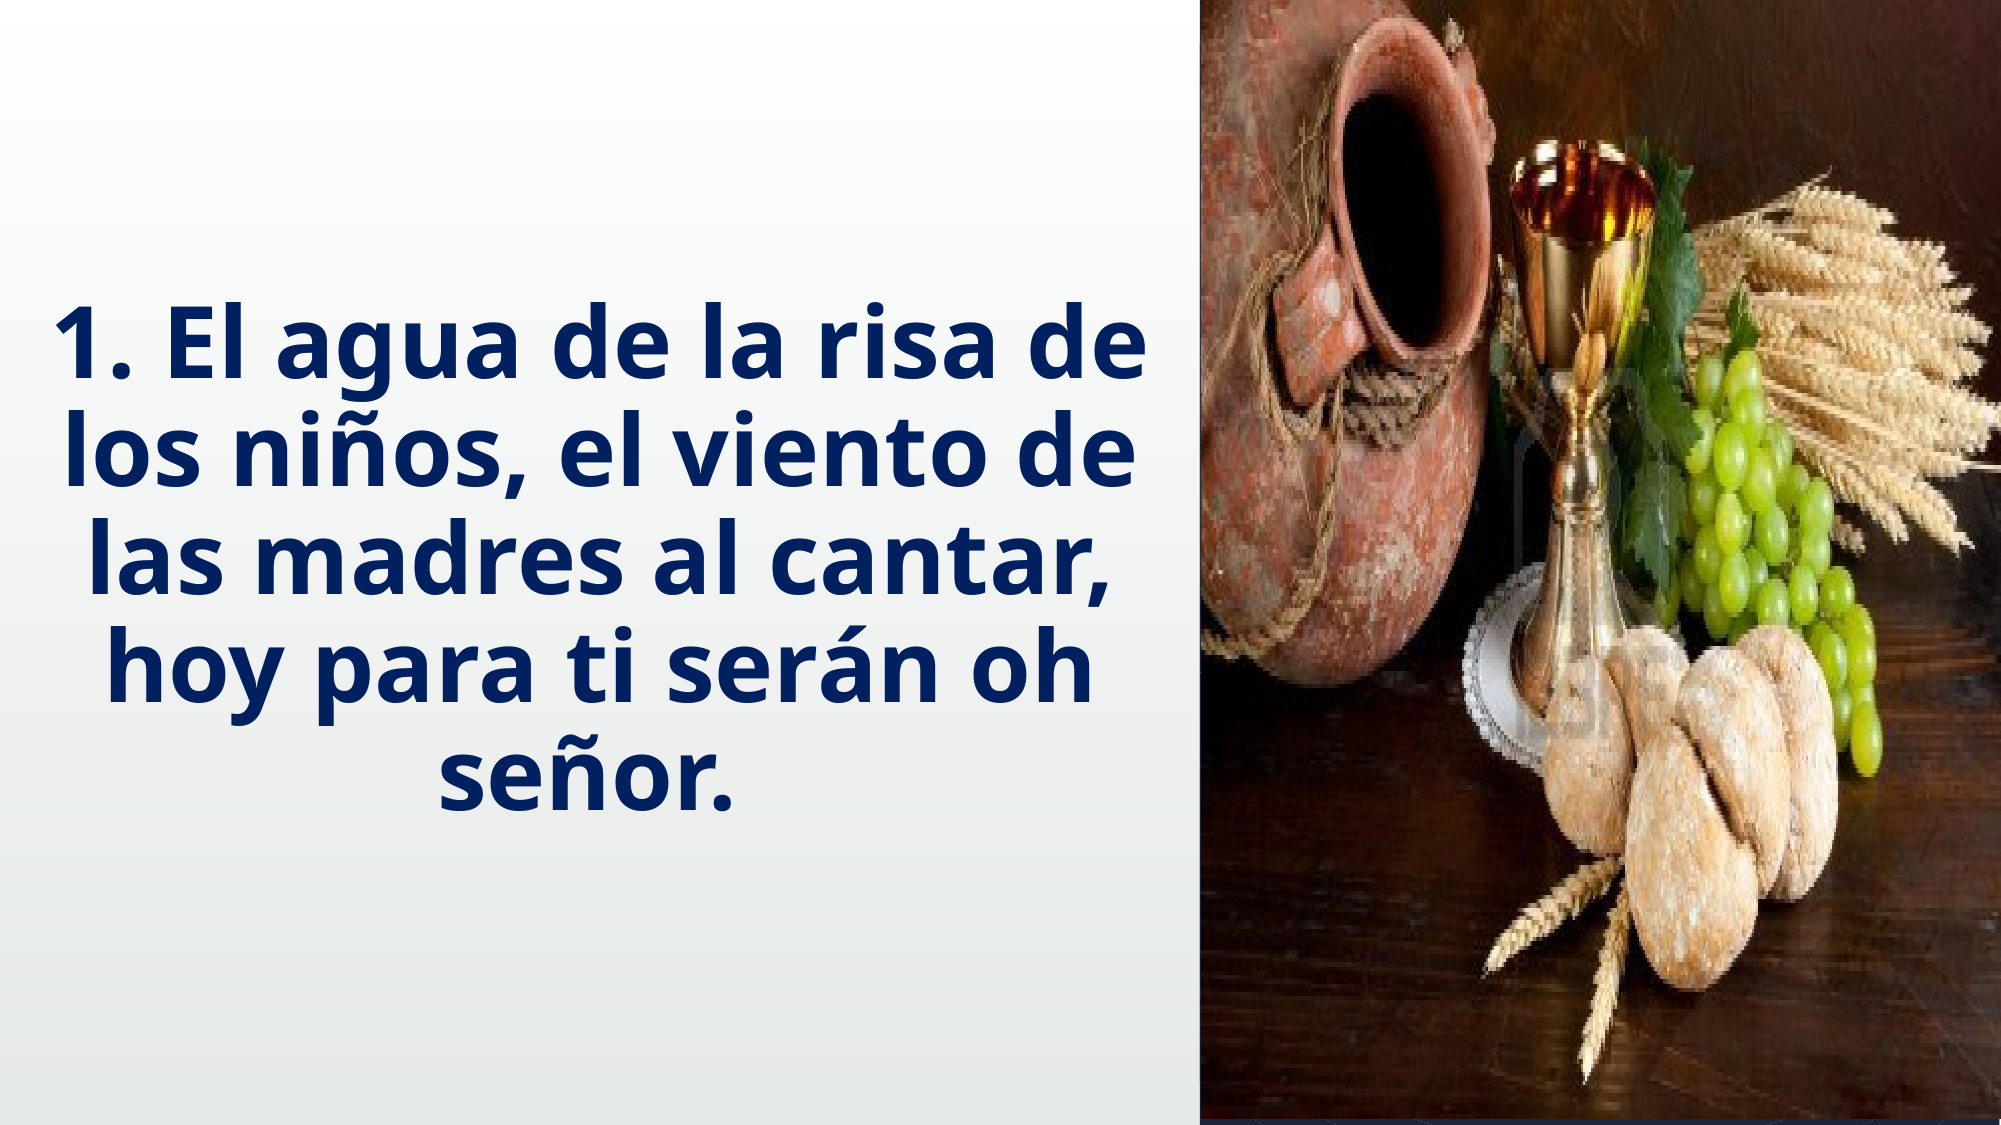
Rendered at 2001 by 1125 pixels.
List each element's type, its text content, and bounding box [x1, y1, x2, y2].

picture [1200, 0, 2001, 1124]
title 1. El agua de la risa de los niños, el viento de las madres al cantar, hoy para ti serán oh señor. [0, 0, 1201, 1125]
